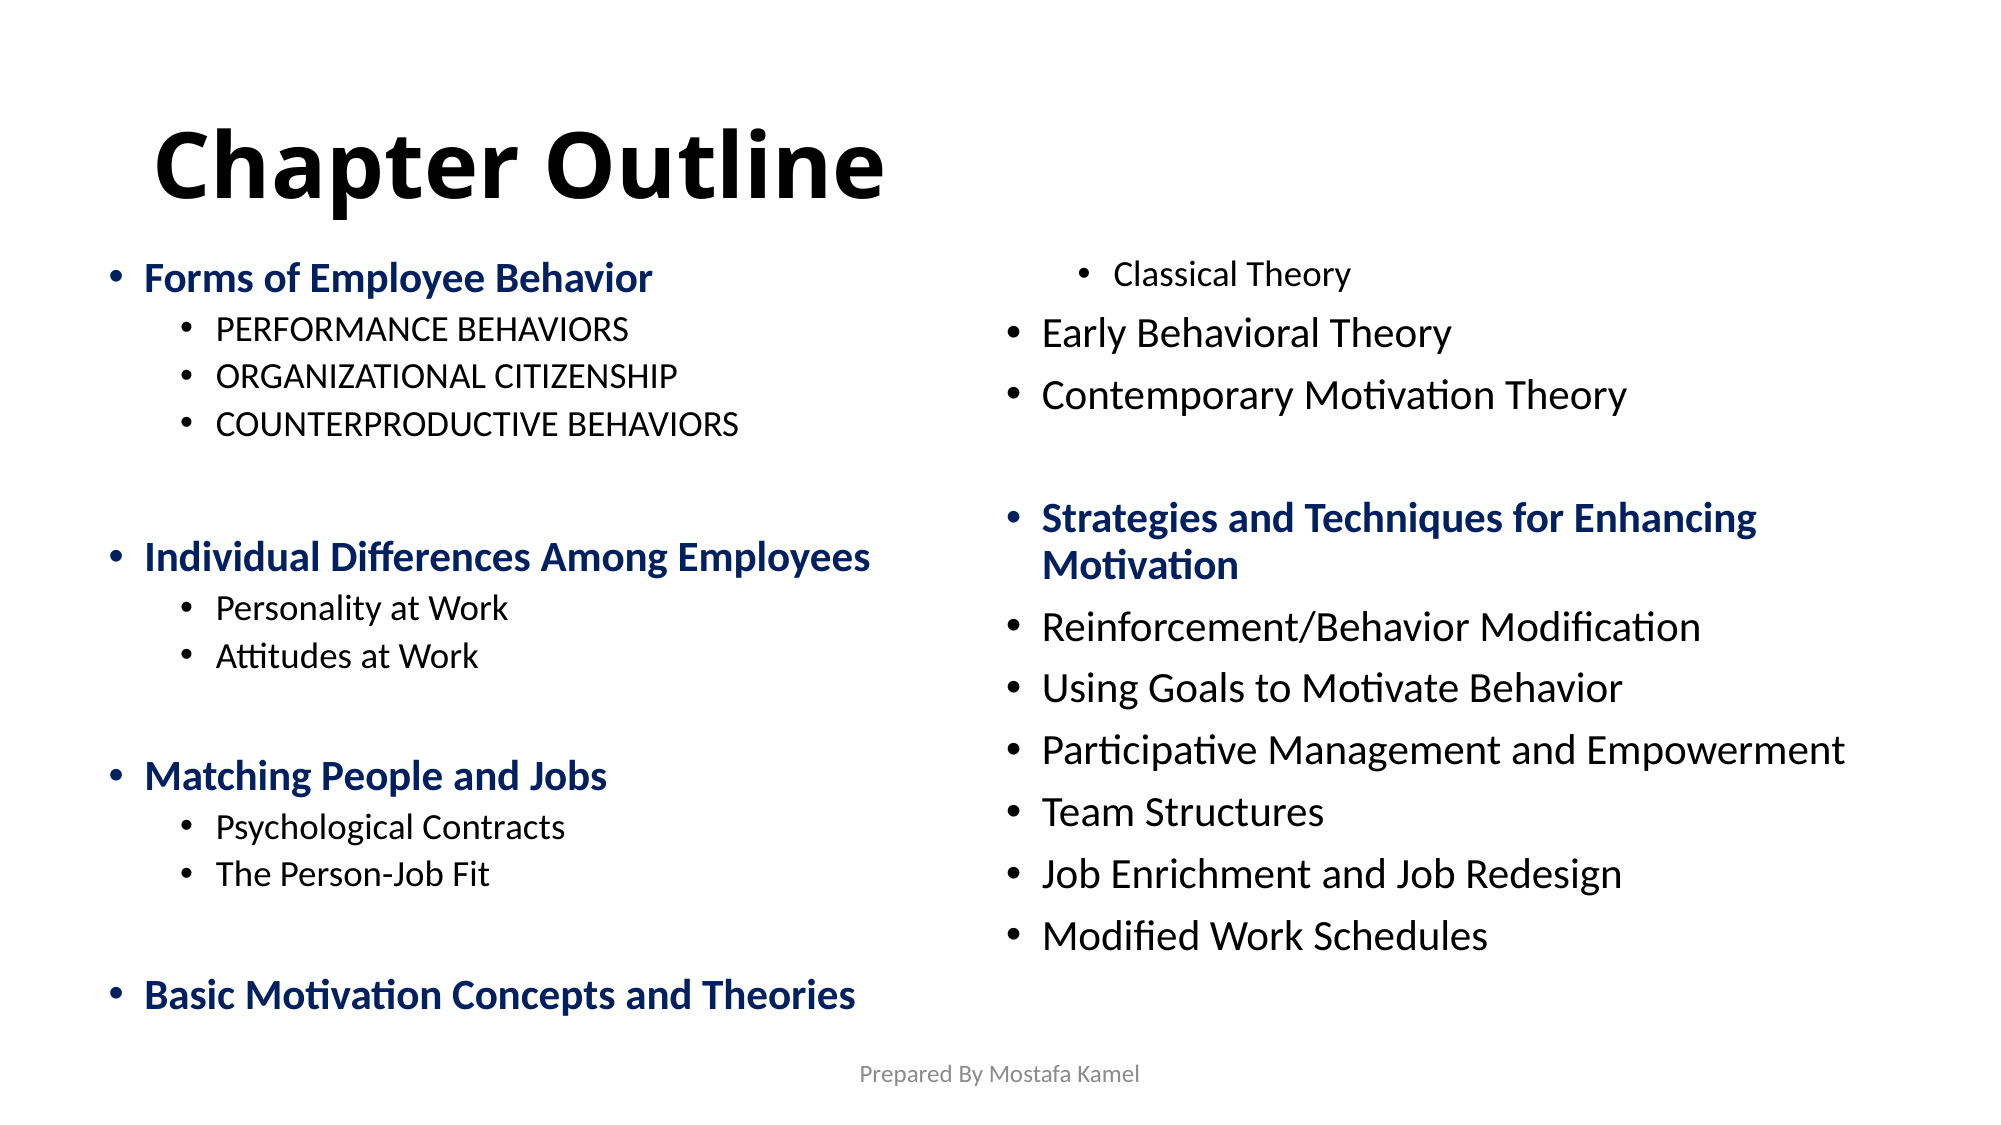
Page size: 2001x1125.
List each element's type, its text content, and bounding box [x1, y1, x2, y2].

list Forms of Employee Behavior Performance Behaviors Organizational Citizenship Counterproductive Behaviors Individual Differences Among Employees Personality at Work Attitudes at Work Matching People and Jobs Psychological Contracts The Person-Job Fit Basic Motivation Concepts and Theories Classical Theory Early Behavioral Theory Contemporary Motivation Theory Strategies and Techniques for Enhancing Motivation Reinforcement/Behavior Modification Using Goals to Motivate Behavior Participative Management and Empowerment Team Structures Job Enrichment and Job Redesign Modified Work Schedules [93, 247, 1919, 1027]
title Chapter Outline [137, 59, 1863, 247]
footer Prepared By Mostafa Kamel [662, 1042, 1338, 1103]
